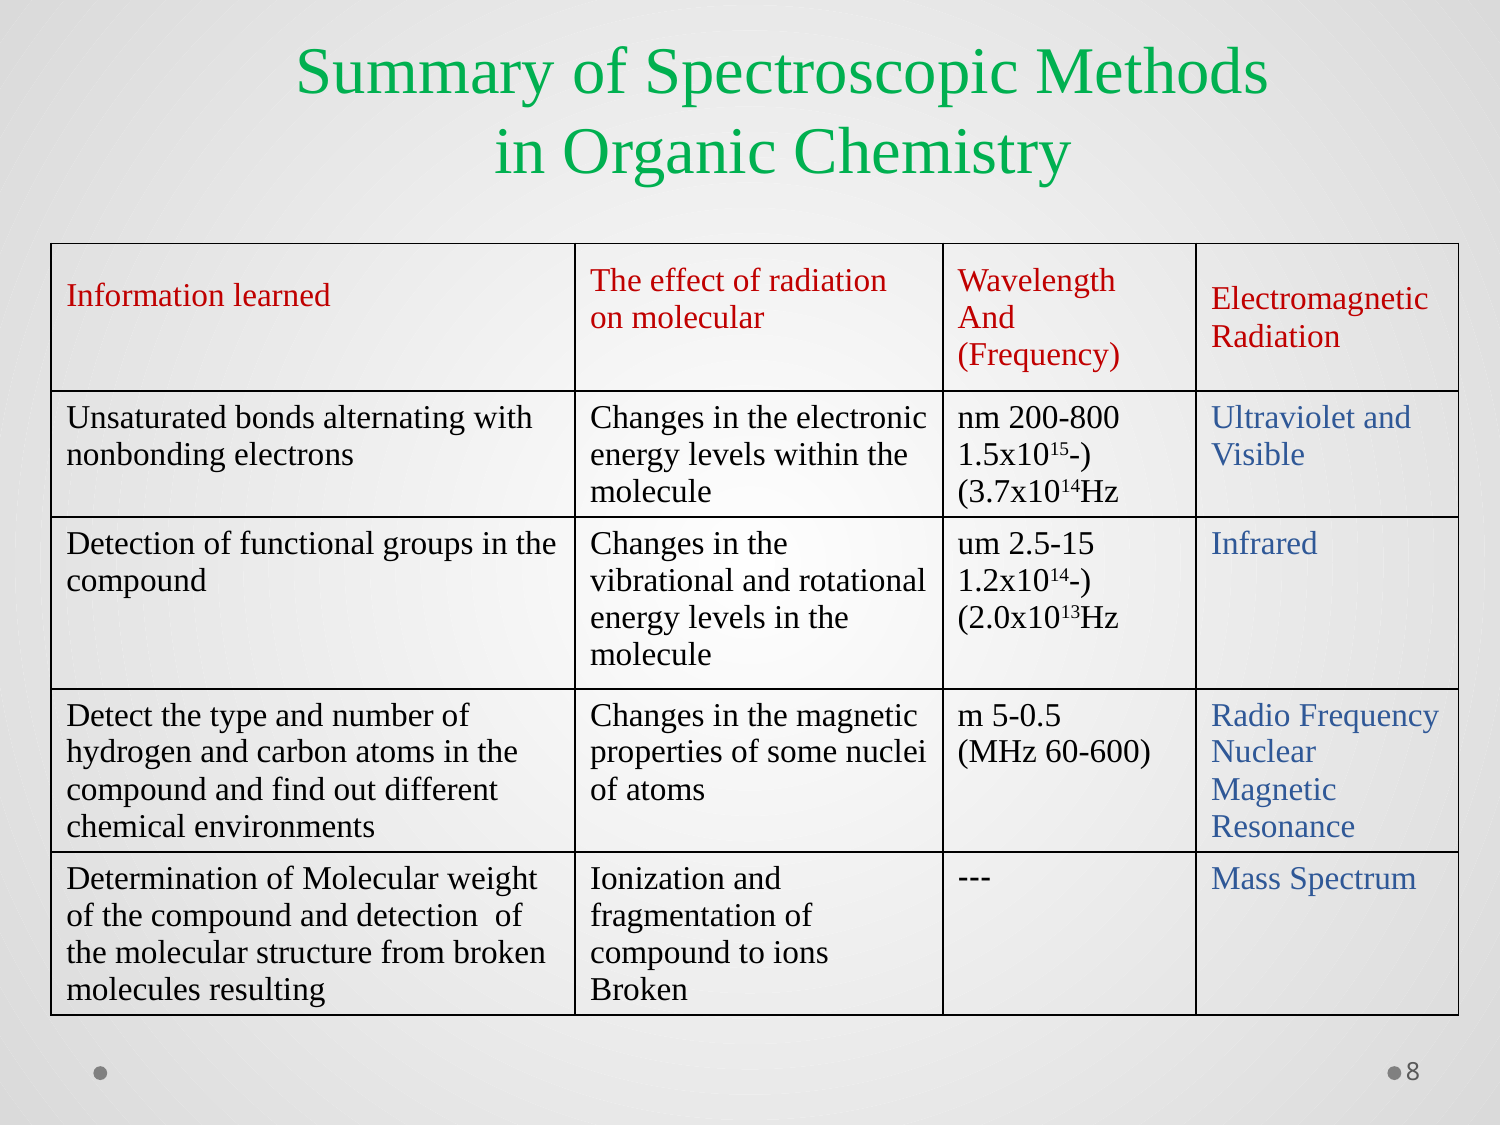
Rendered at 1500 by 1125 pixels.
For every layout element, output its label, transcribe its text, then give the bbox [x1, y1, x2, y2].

table_cell Detection of functional groups in the compound [52, 518, 574, 688]
table_cell 200-800 nm (1.5x1015-3.7x1014Hz) [944, 392, 1195, 516]
table_header Information learned [52, 244, 574, 390]
table_cell Unsaturated bonds alternating with nonbonding electrons [52, 392, 574, 516]
table_cell Radio Frequency Nuclear Magnetic Resonance [1197, 690, 1458, 851]
table_cell Mass Spectrum [1197, 853, 1458, 1014]
table_cell Infrared [1197, 518, 1458, 688]
table_cell Detect the type and number of hydrogen and carbon atoms in the compound and find out different chemical environments [52, 690, 574, 851]
text_box Summary of Spectroscopic Methods in Organic Chemistry [251, 19, 1315, 194]
table_cell Changes in the vibrational and rotational energy levels in the molecule [576, 518, 942, 688]
table_header The effect of radiation on molecular [576, 244, 942, 390]
table_cell --- [944, 853, 1195, 1014]
table_cell Determination of Molecular weight of the compound and detection of the molecular structure from broken molecules resulting [52, 853, 574, 1014]
slide_number 8 [1401, 1042, 1494, 1103]
table_cell Ionization and fragmentation of compound to ions Broken [576, 853, 942, 1014]
table_header Electromagnetic Radiation [1197, 244, 1458, 390]
table_cell 5-0.5 m (60-600 MHz) [944, 690, 1195, 851]
table_cell Ultraviolet and Visible [1197, 392, 1458, 516]
table_cell Changes in the electronic energy levels within the molecule [576, 392, 942, 516]
table_cell Changes in the magnetic properties of some nuclei of atoms [576, 690, 942, 851]
table_header Wavelength And (Frequency) [944, 244, 1195, 390]
table_cell 2.5-15 um (1.2x1014-2.0x1013Hz) [944, 518, 1195, 688]
